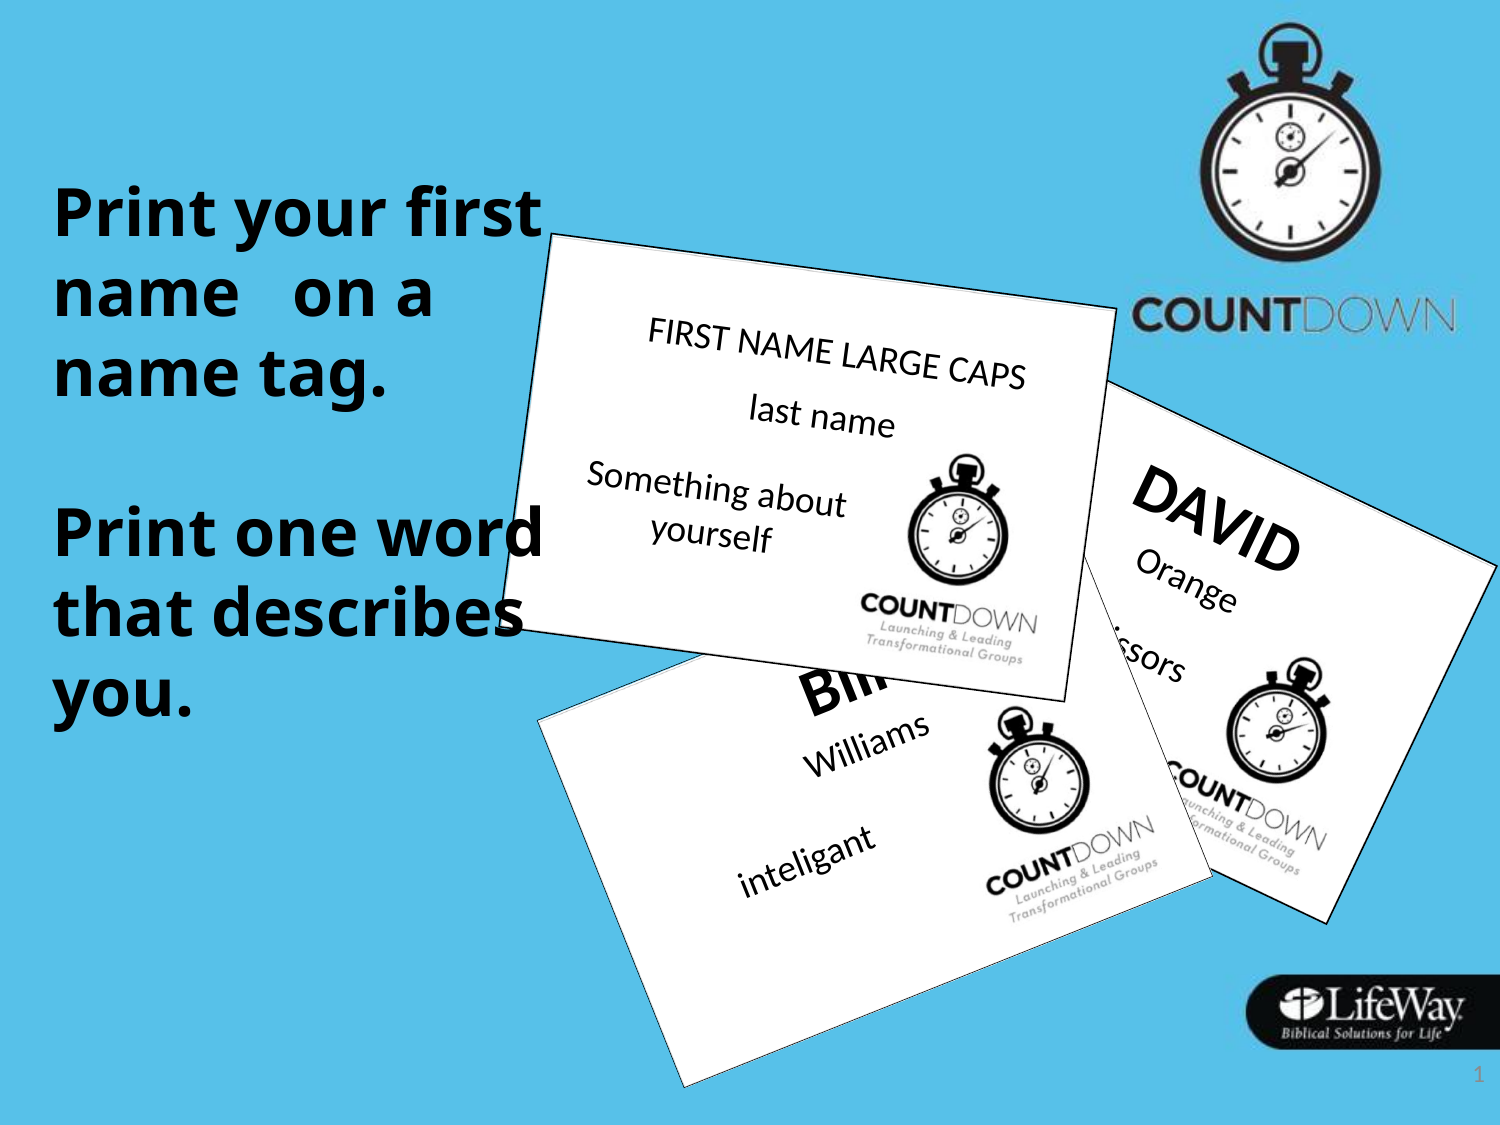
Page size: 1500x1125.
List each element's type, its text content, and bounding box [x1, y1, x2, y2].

text_box Print your first name on a name tag. Print one word that describes you. [37, 162, 613, 737]
slide_number 1 [1149, 1042, 1500, 1103]
picture [0, 0, 1500, 1125]
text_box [1096, 424, 1439, 821]
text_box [523, 269, 1093, 666]
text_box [590, 600, 1160, 997]
